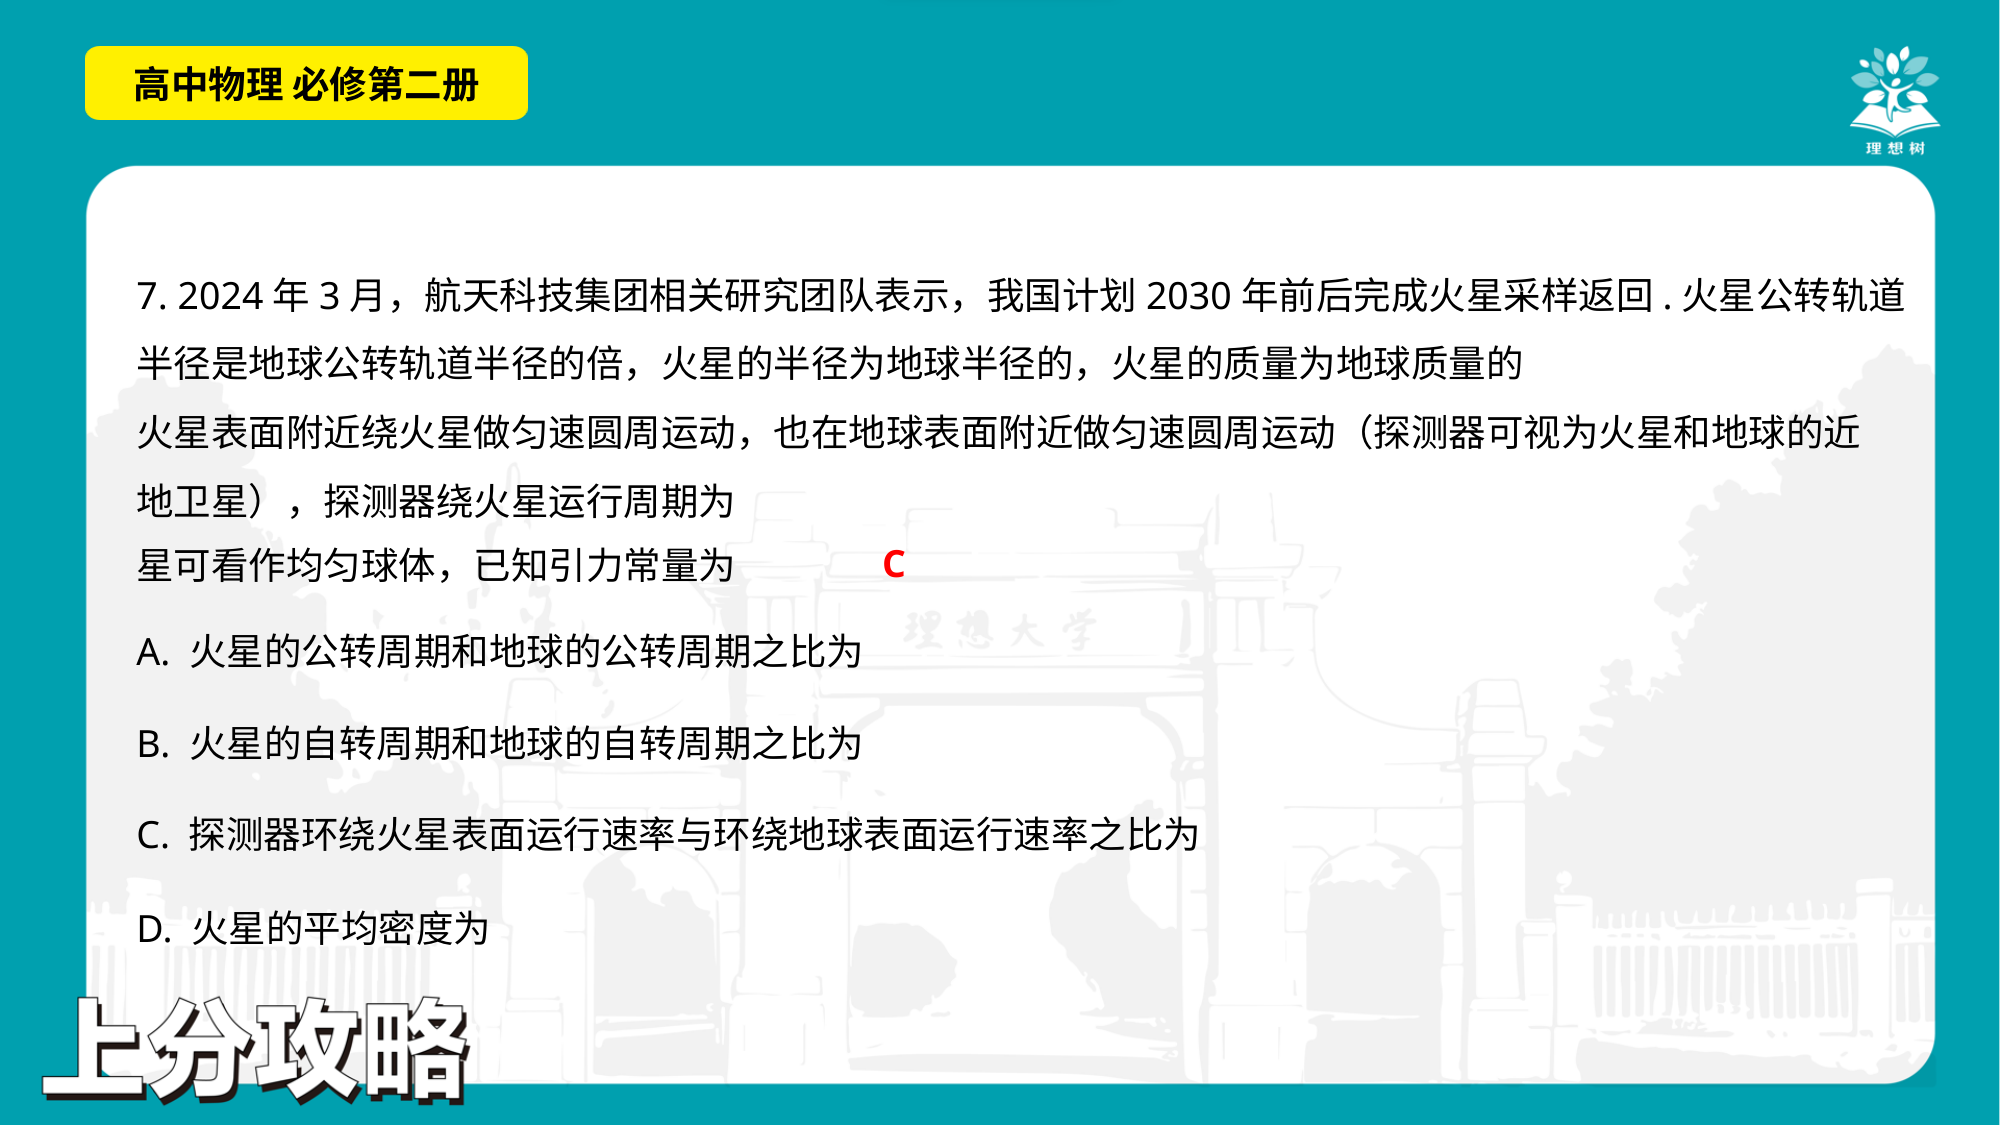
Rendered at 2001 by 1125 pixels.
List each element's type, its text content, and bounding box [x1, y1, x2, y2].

picture [0, 0, 2000, 1125]
text_box C [866, 520, 922, 579]
